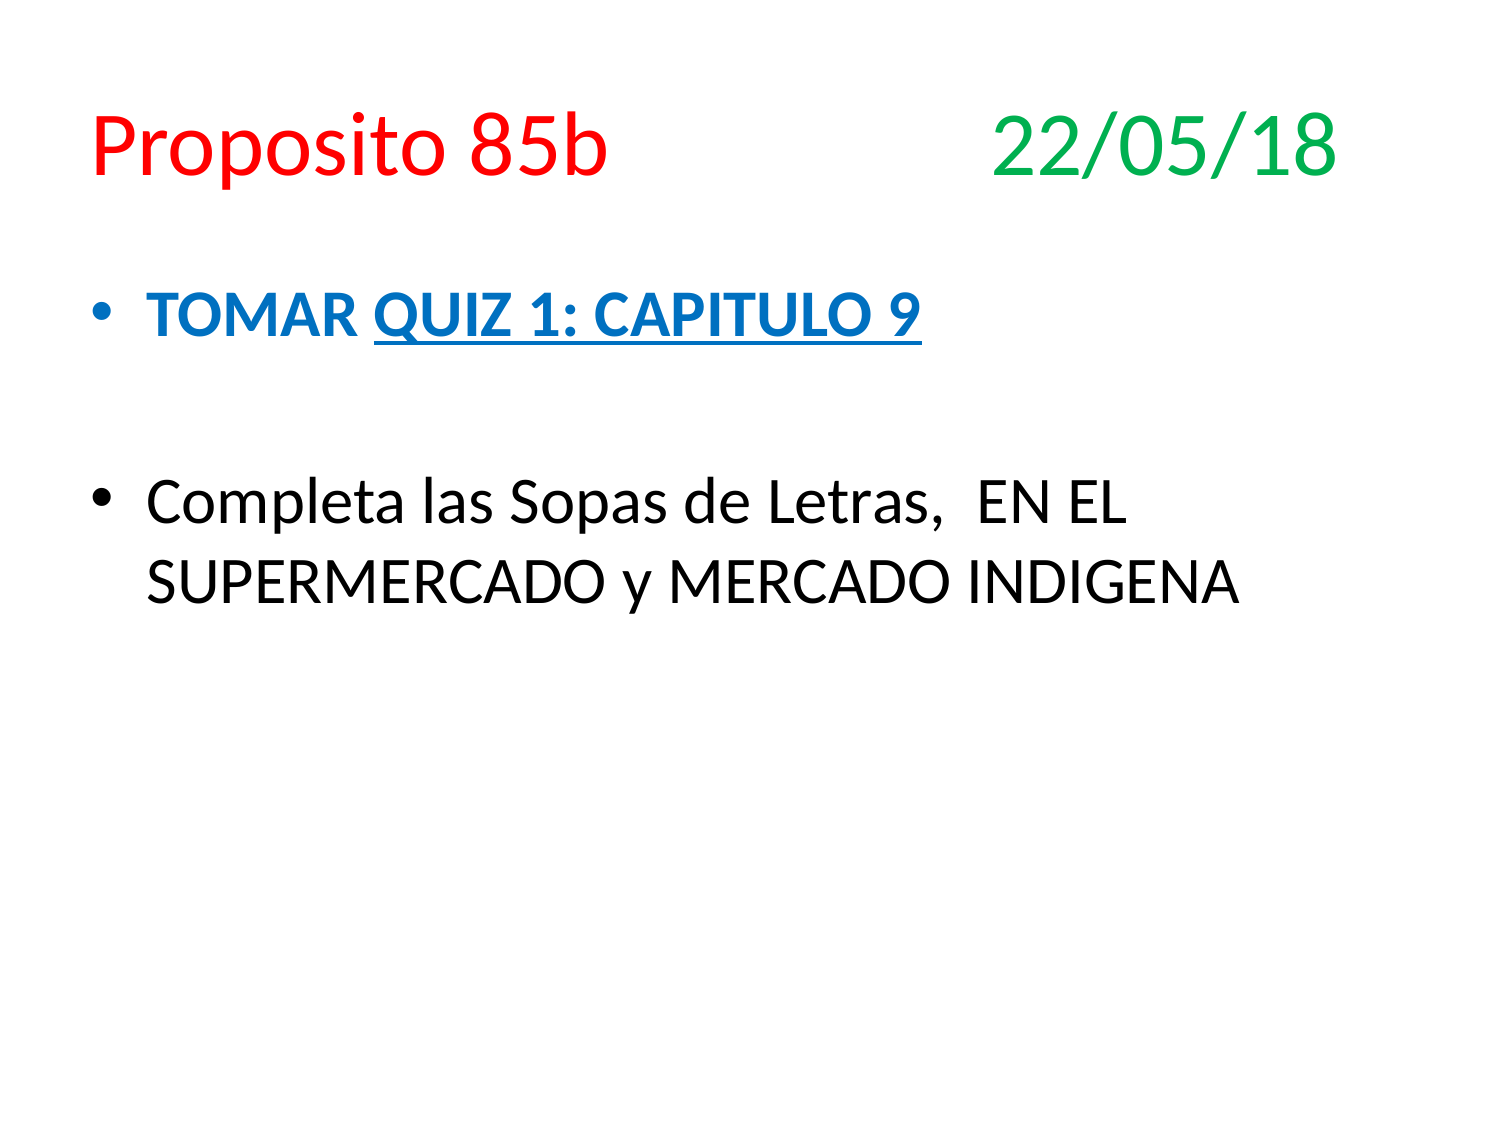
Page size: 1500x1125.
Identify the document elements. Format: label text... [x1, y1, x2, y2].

list TOMAR QUIZ 1: CAPITULO 9 Completa las Sopas de Letras, EN EL SUPERMERCADO y MERCADO INDIGENA [75, 262, 1425, 1005]
title Proposito 85b 22/05/18 [75, 45, 1425, 233]
